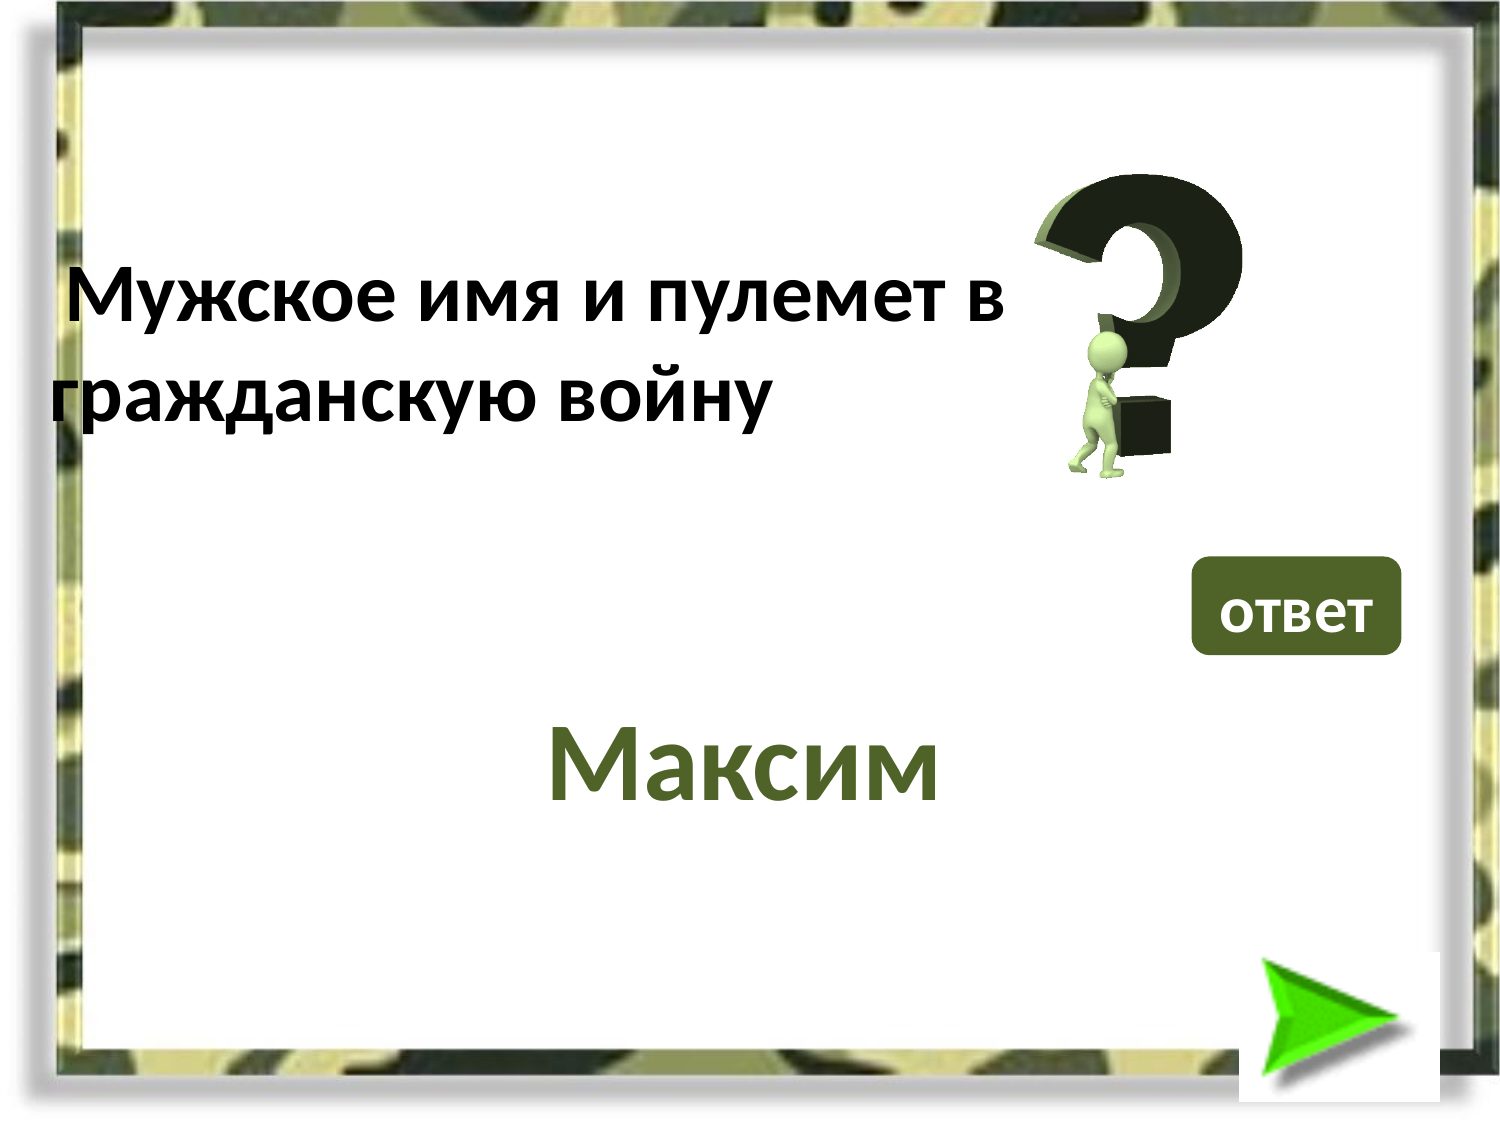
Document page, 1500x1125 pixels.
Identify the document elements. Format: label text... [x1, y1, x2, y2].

text_box Мужское имя и пулемет в гражданскую войну [34, 230, 992, 446]
text_box ответ [1191, 556, 1402, 656]
picture [0, 0, 1500, 1125]
text_box Максим [218, 680, 1270, 831]
